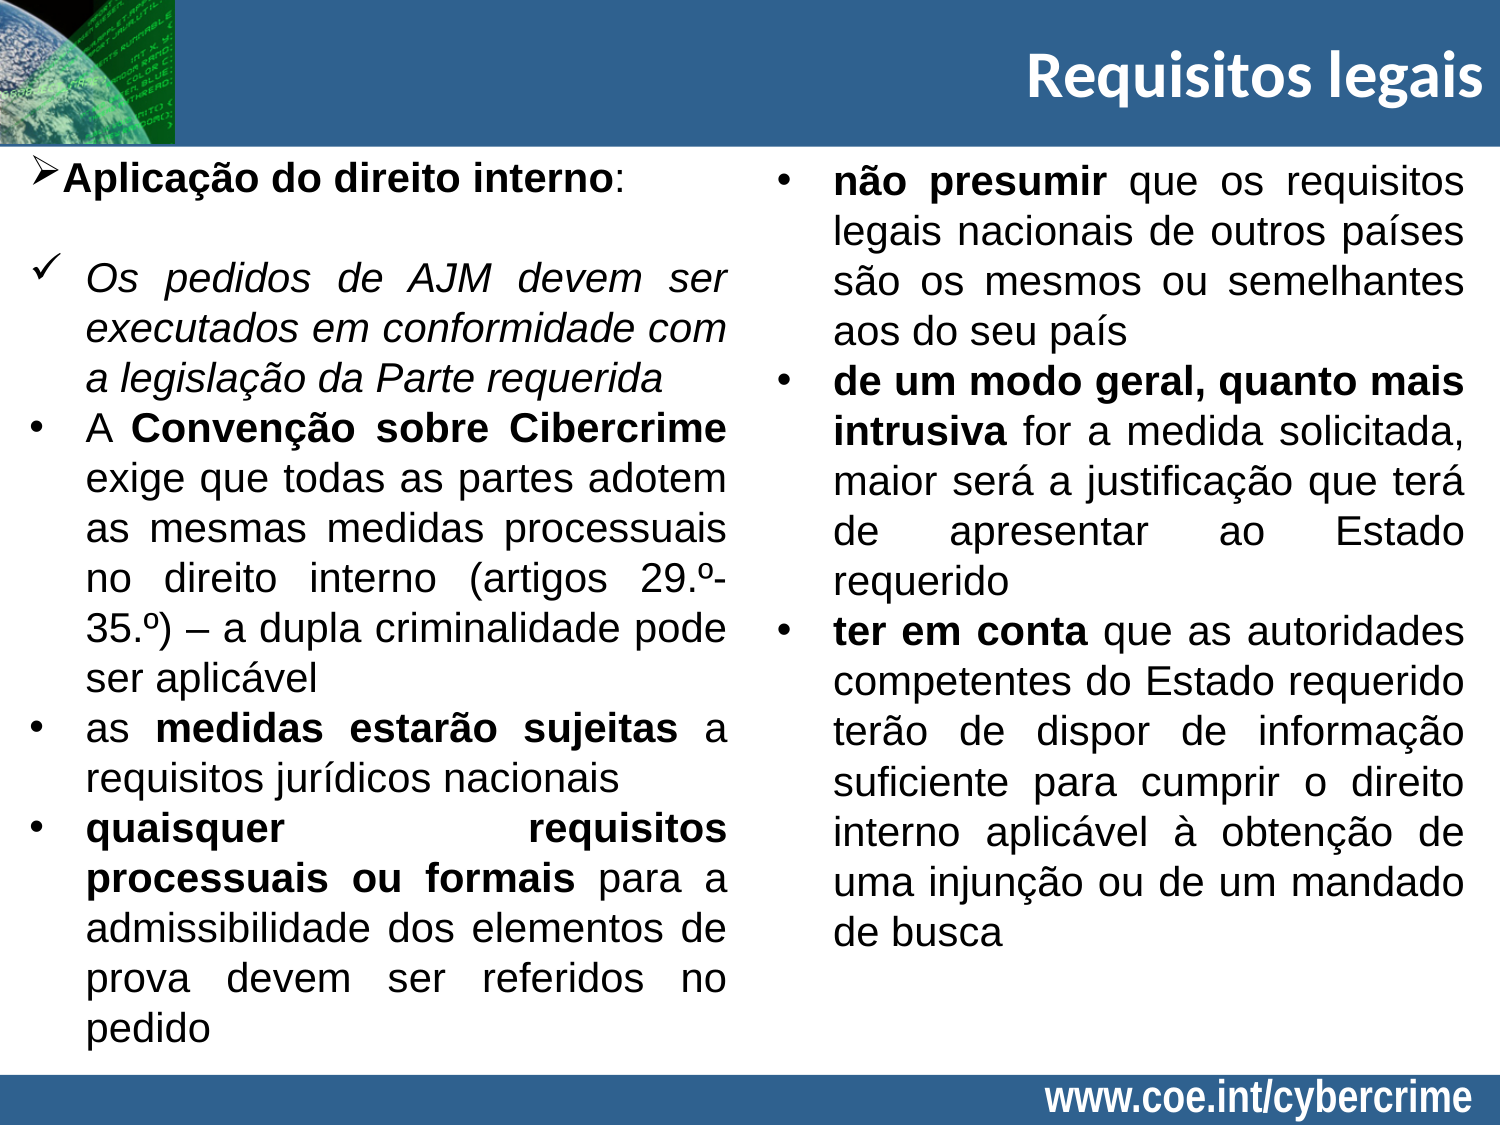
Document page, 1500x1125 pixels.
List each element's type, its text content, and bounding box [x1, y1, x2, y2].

text_box não presumir que os requisitos legais nacionais de outros países são os mesmos ou semelhantes aos do seu país de um modo geral, quanto mais intrusiva for a medida solicitada, maior será a justificação que terá de apresentar ao Estado requerido ter em conta que as autoridades competentes do Estado requerido terão de dispor de informação suficiente para cumprir o direito interno aplicável à obtenção de uma injunção ou de um mandado de busca [762, 146, 1480, 962]
text_box www.coe.int/cybercrime [1030, 1059, 1500, 1125]
text_box Aplicação do direito interno: Os pedidos de AJM devem ser executados em conformidade com a legislação da Parte requerida A Convenção sobre Cibercrime exige que todas as partes adotem as mesmas medidas processuais no direito interno (artigos 29.º-35.º) – a dupla criminalidade pode ser aplicável as medidas estarão sujeitas a requisitos jurídicos nacionais quaisquer requisitos processuais ou formais para a admissibilidade dos elementos de prova devem ser referidos no pedido [14, 143, 743, 1059]
text_box Requisitos legais [179, 0, 1500, 149]
picture [0, 0, 175, 144]
text_box [0, 1073, 1030, 1125]
